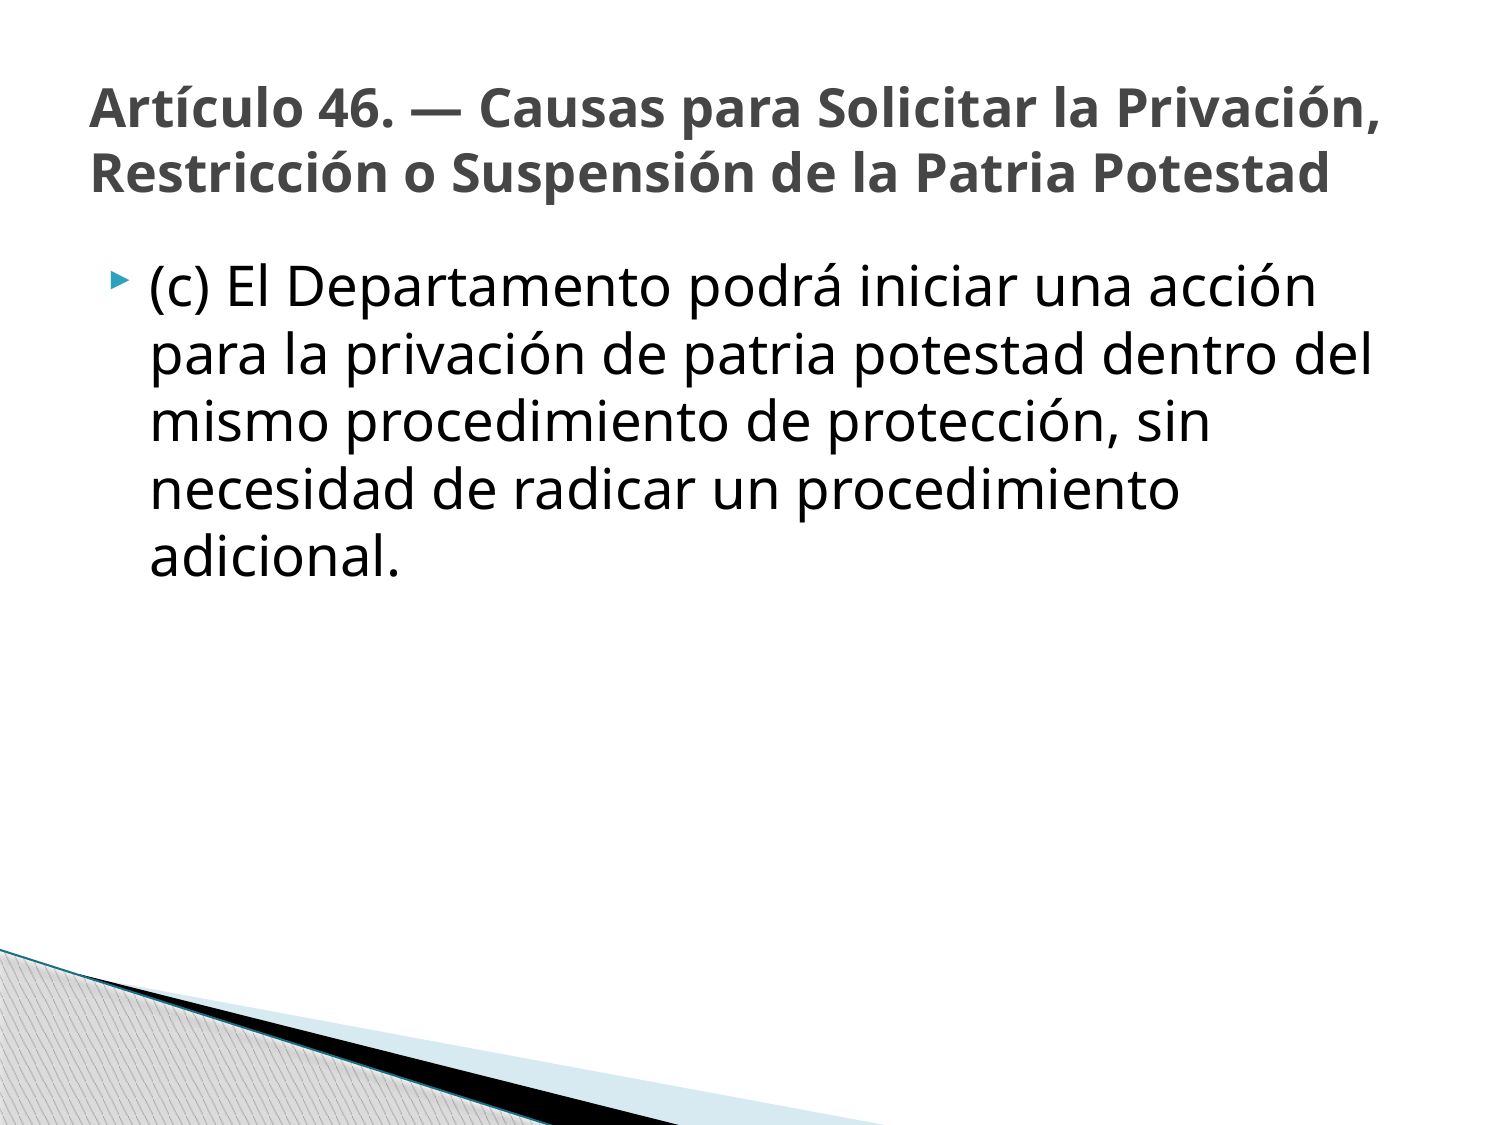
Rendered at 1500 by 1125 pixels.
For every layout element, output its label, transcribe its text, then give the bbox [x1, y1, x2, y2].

title Artículo 46. — Causas para Solicitar la Privación, Restricción o Suspensión de la Patria Potestad [75, 45, 1425, 233]
list (c) El Departamento podrá iniciar una acción para la privación de patria potestad dentro del mismo procedimiento de protección, sin necesidad de radicar un procedimiento adicional. [75, 243, 1425, 986]
